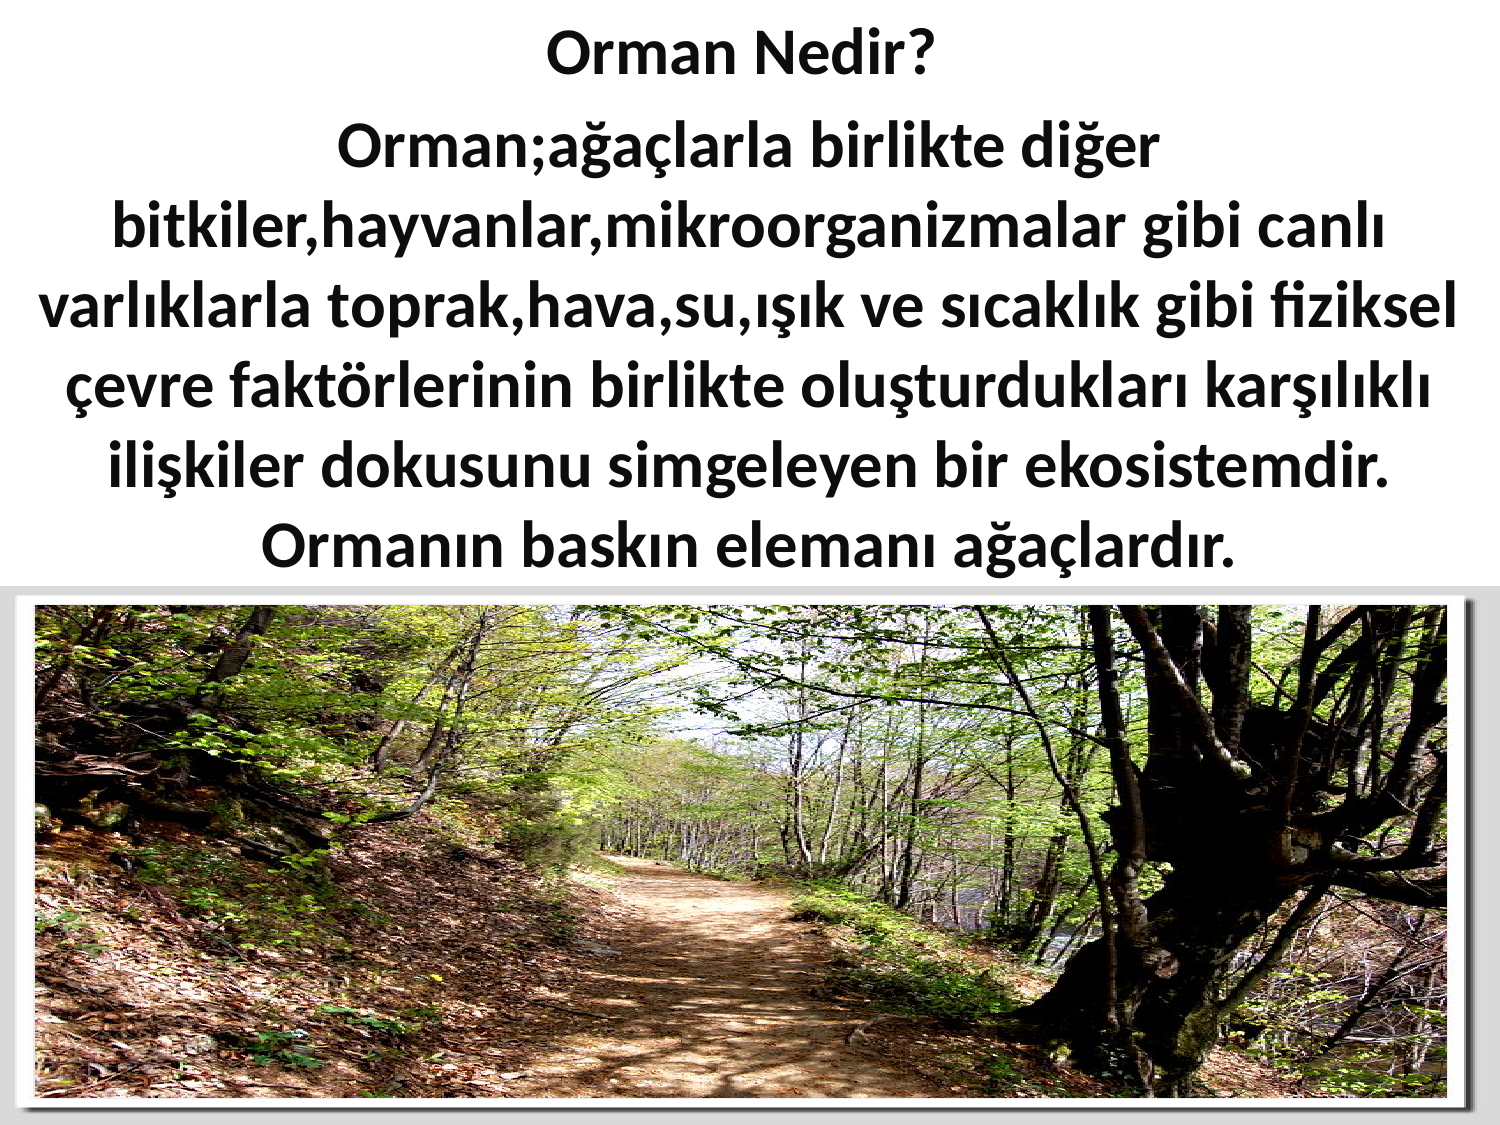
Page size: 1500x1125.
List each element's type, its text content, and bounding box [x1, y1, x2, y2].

subtitle Orman Nedir? Orman;ağaçlarla birlikte diğer bitkiler,hayvanlar,mikroorganizmalar gibi canlı varlıklarla toprak,hava,su,ışık ve sıcaklık gibi fiziksel çevre faktörlerinin birlikte oluşturdukları karşılıklı ilişkiler dokusunu simgeleyen bir ekosistemdir. Ormanın baskın elemanı ağaçlardır. [0, 0, 1500, 585]
picture [0, 585, 1500, 1125]
